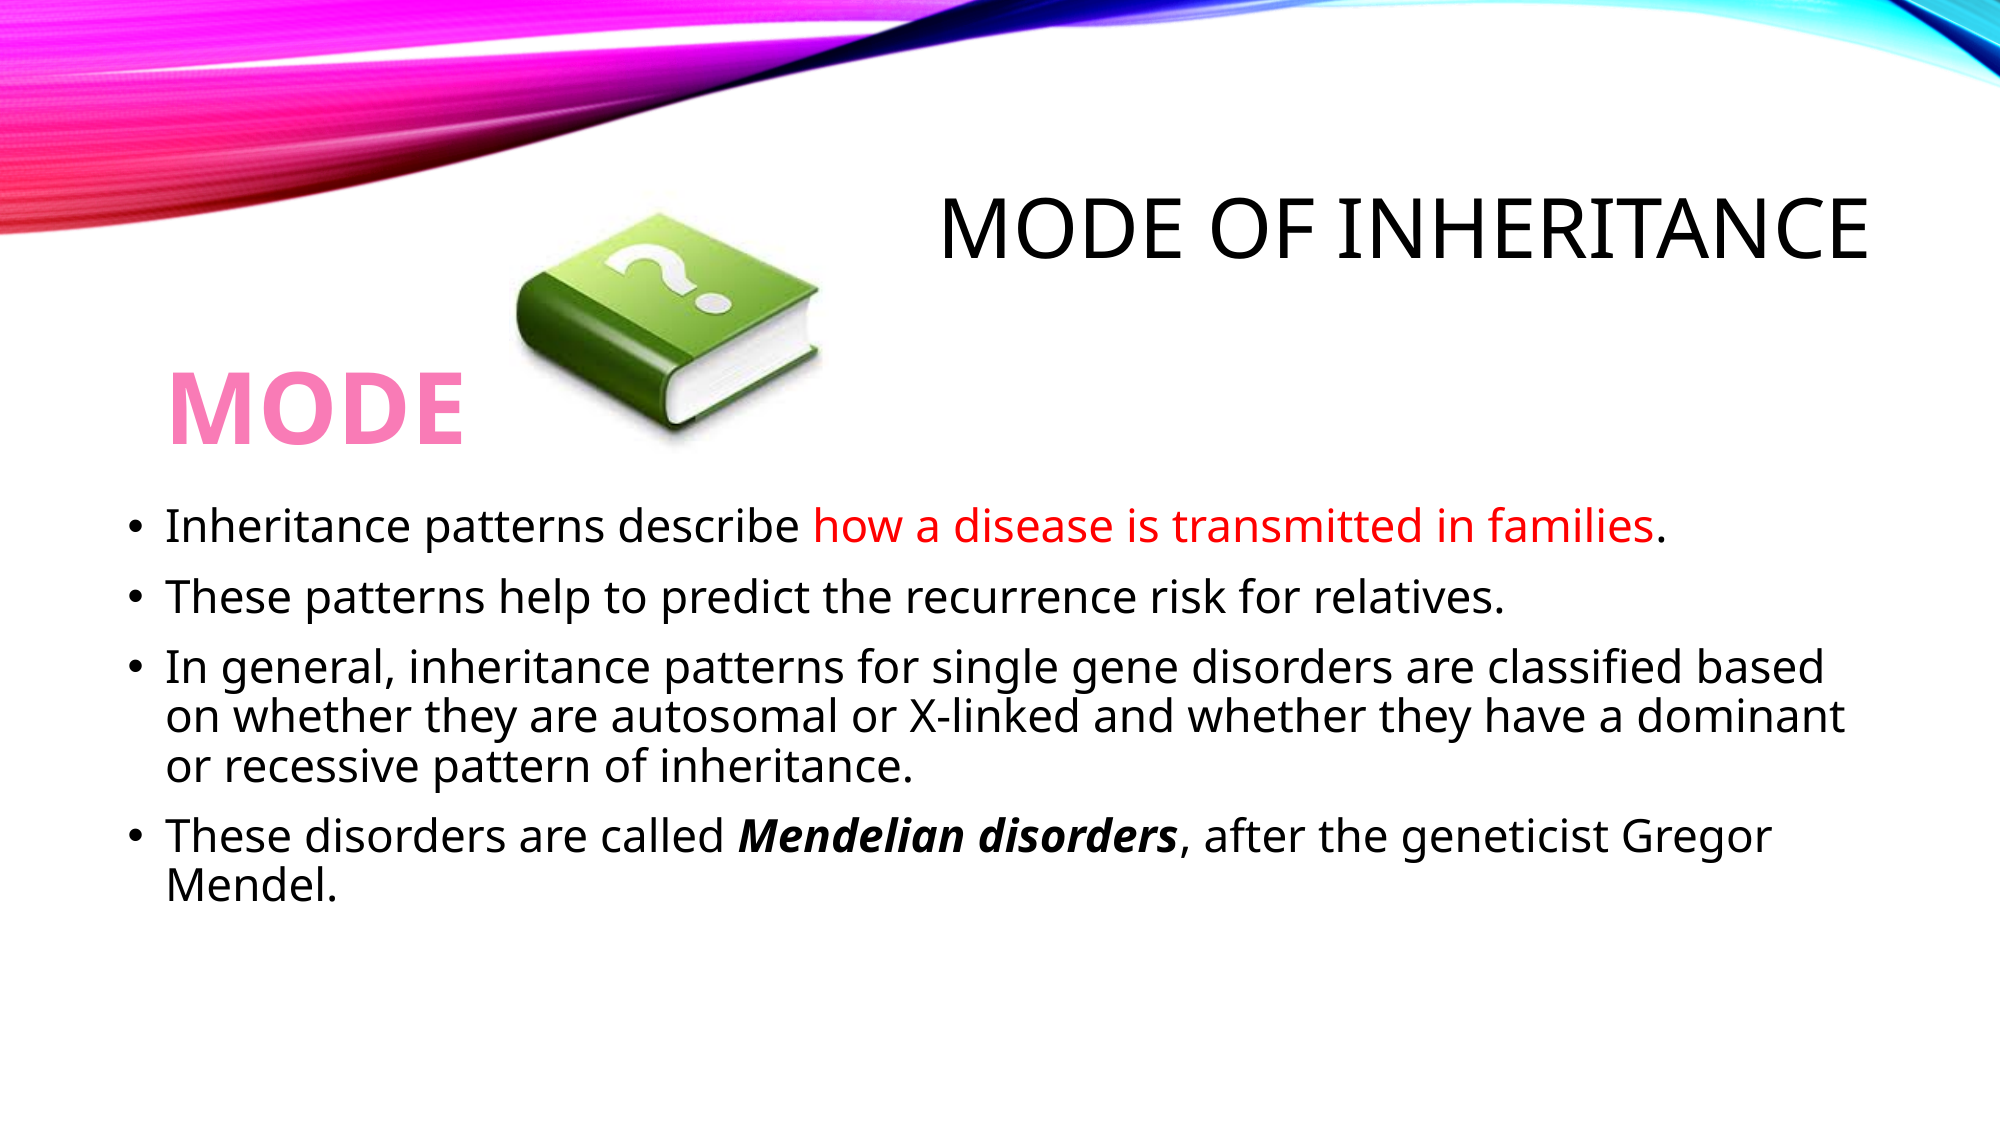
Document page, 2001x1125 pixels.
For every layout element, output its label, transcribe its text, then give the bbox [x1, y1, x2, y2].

picture [509, 165, 829, 485]
title Mode of inheritance [474, 125, 1888, 338]
picture [0, 0, 2000, 237]
picture [1910, 0, 2000, 45]
list Inheritance patterns describe how a disease is transmitted in families. These patterns help to predict the recurrence risk for relatives. In general, inheritance patterns for single gene disorders are classified based on whether they are autosomal or X-linked and whether they have a dominant or recessive pattern of inheritance. These disorders are called Mendelian disorders, after the geneticist Gregor Mendel. [112, 495, 1888, 1021]
picture [1890, 0, 2000, 75]
text_box MODE [18, 337, 509, 473]
